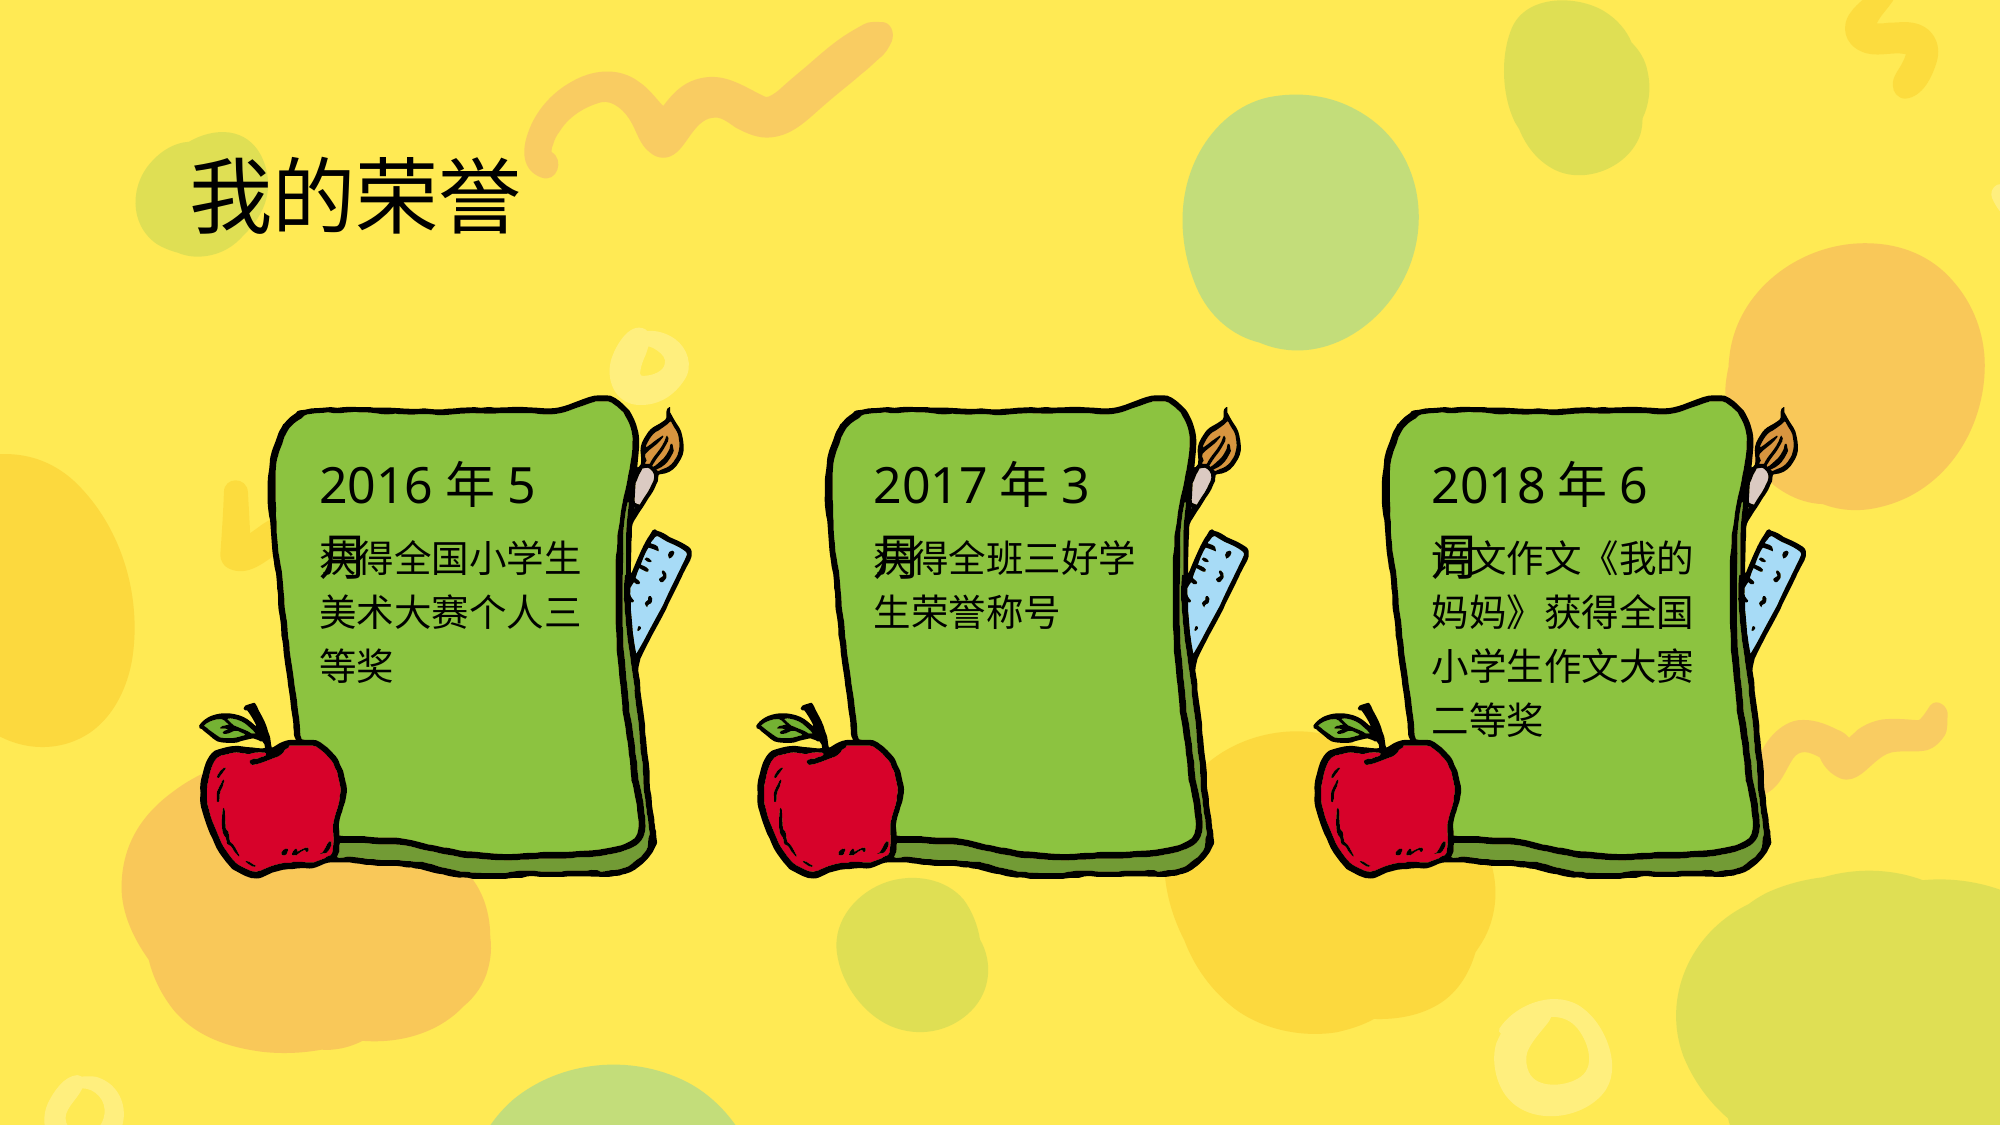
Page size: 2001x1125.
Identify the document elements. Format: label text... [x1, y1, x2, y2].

text_box 我的荣誉 [174, 116, 599, 252]
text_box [198, 394, 692, 879]
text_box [755, 394, 1249, 879]
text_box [1312, 394, 1806, 879]
